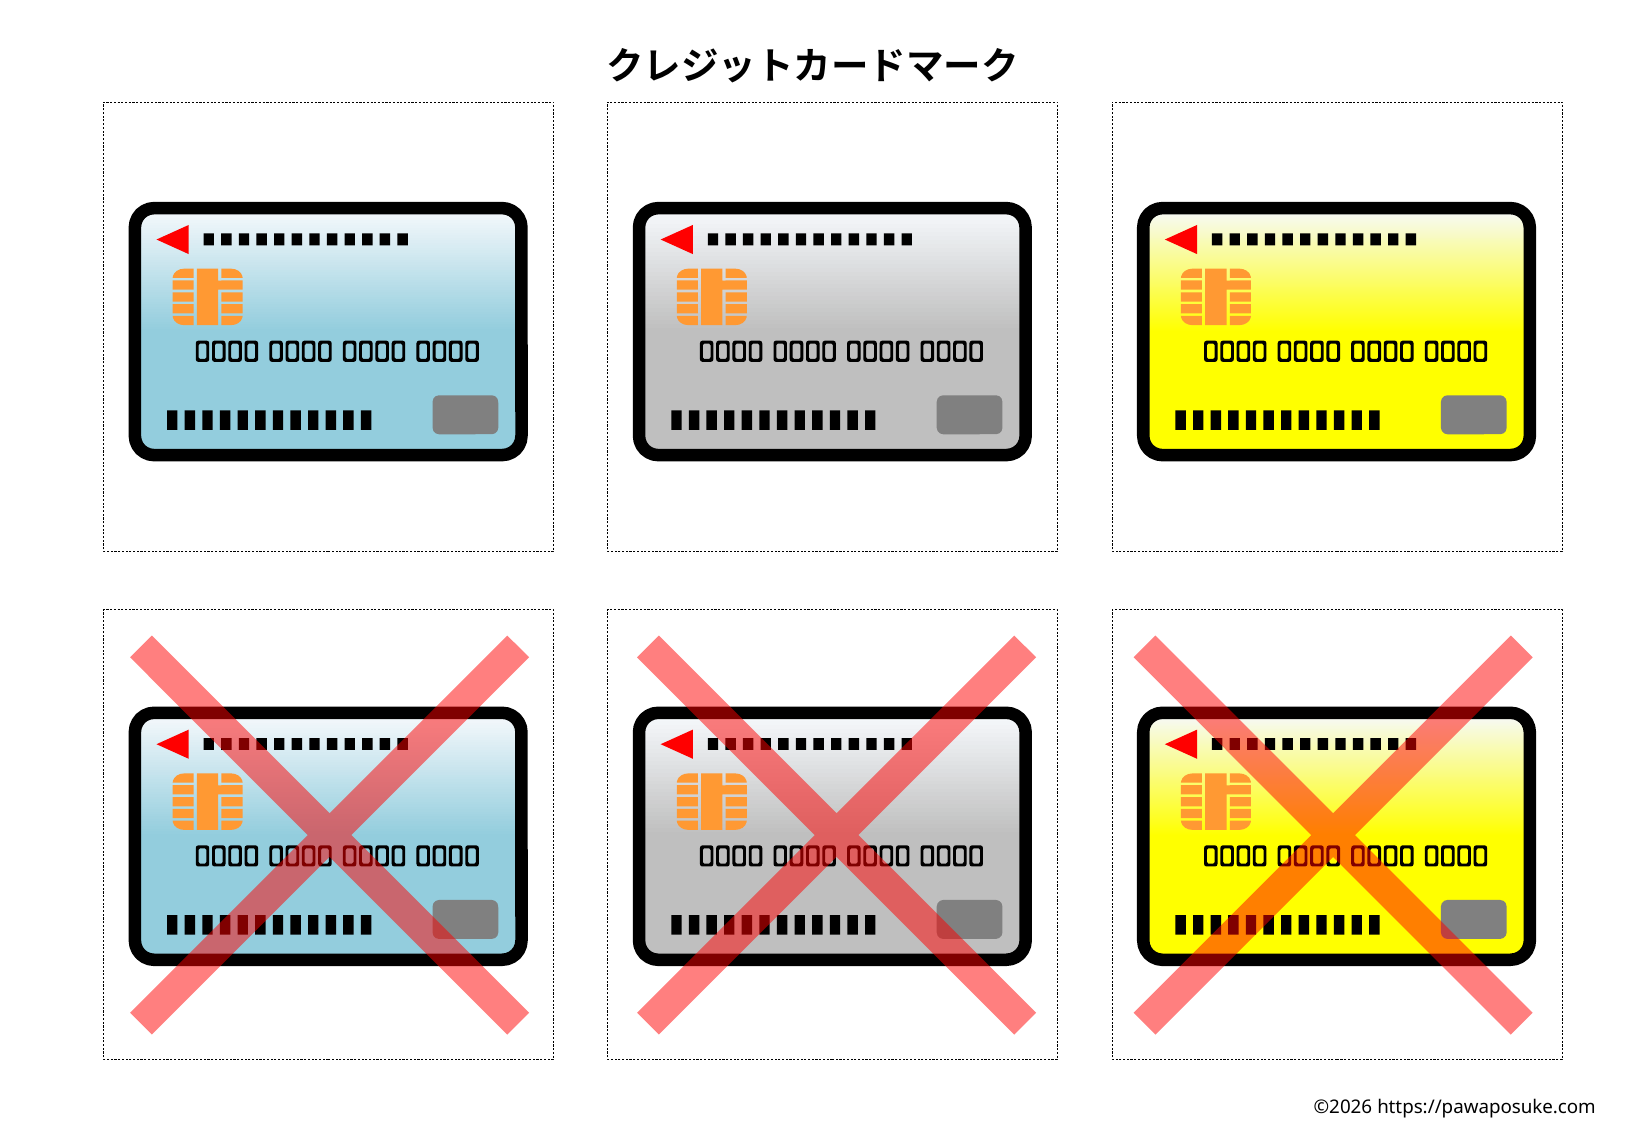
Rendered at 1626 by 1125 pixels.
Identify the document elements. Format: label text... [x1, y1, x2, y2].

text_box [129, 635, 530, 1035]
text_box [638, 207, 1026, 456]
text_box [1133, 635, 1533, 1035]
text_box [134, 207, 522, 456]
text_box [636, 635, 1037, 1035]
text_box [1142, 207, 1531, 456]
text_box クレジットカードマーク [591, 34, 1034, 95]
